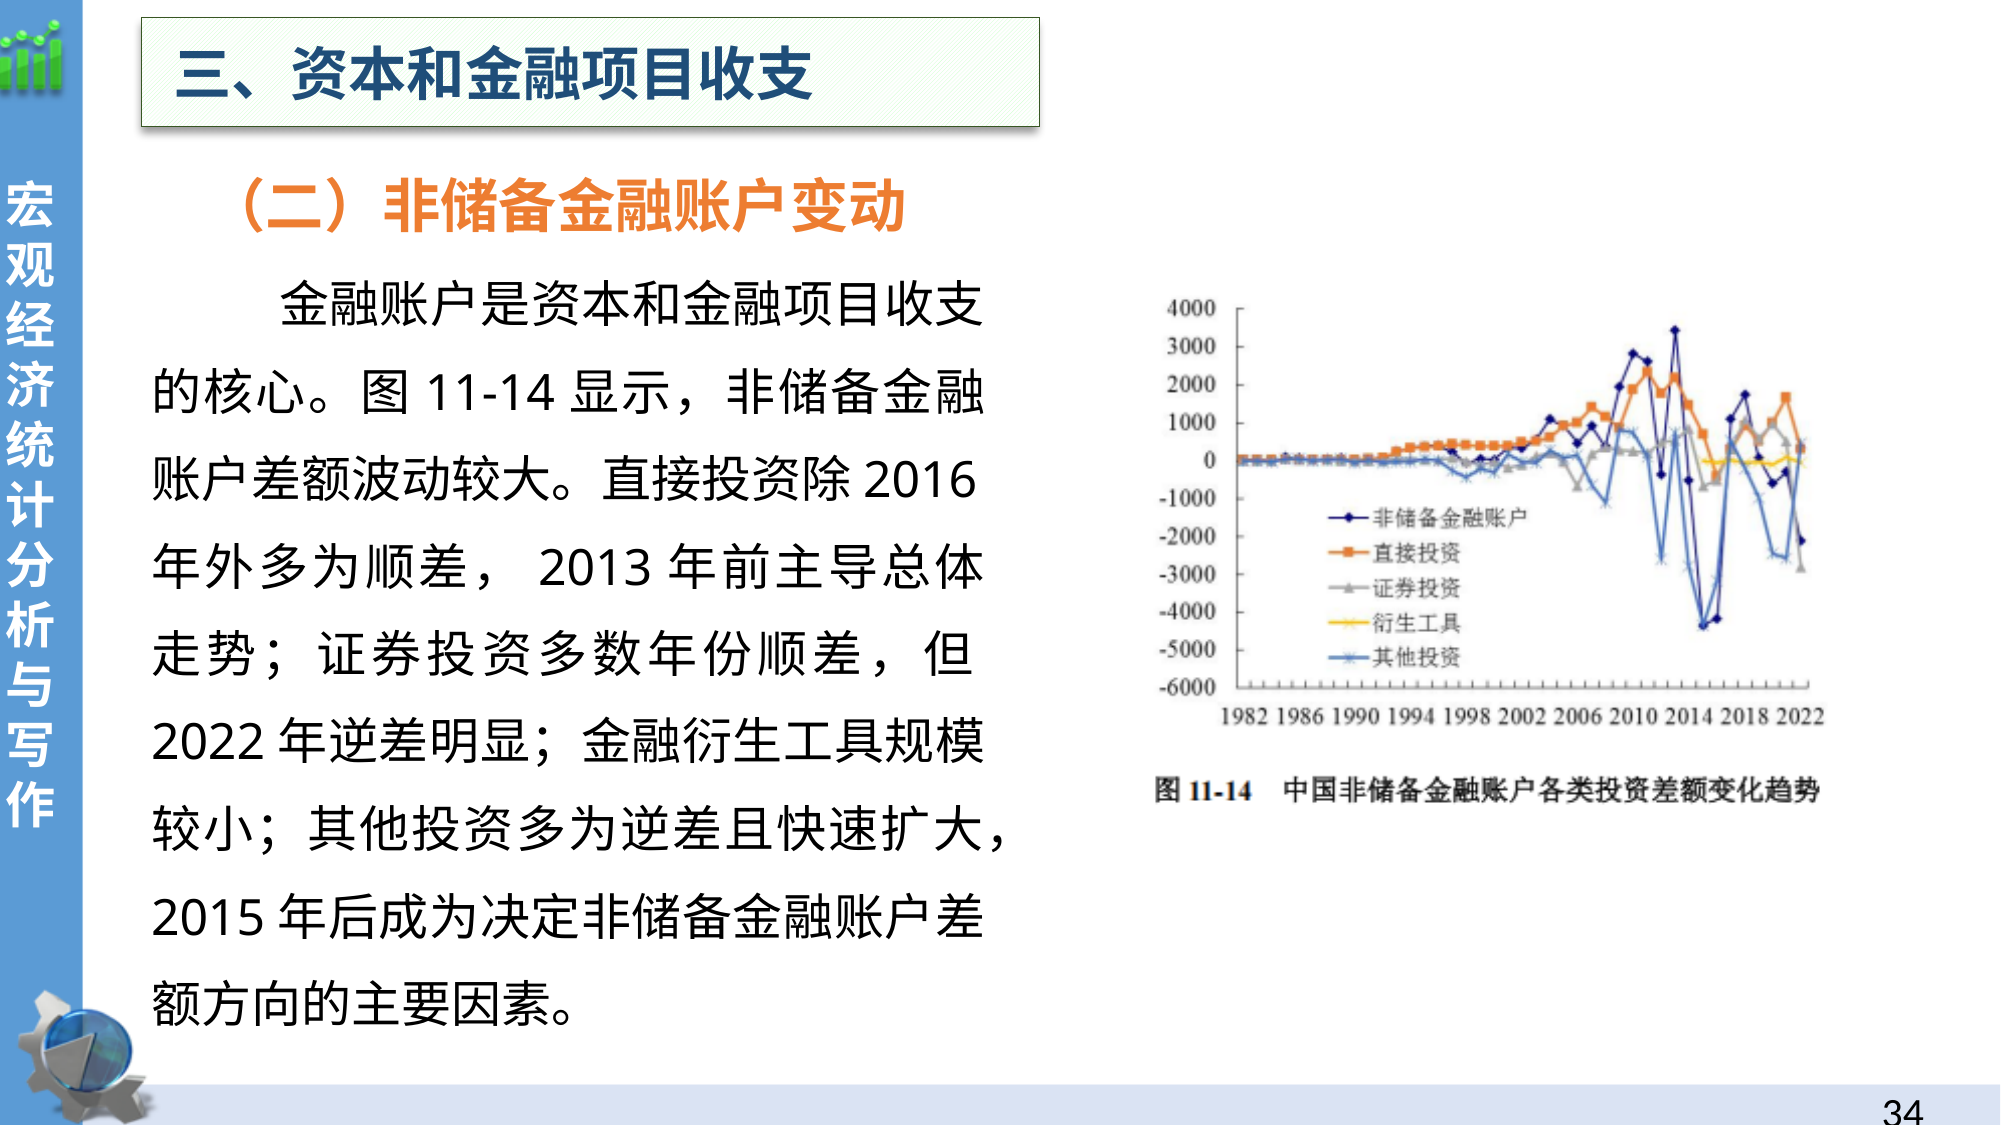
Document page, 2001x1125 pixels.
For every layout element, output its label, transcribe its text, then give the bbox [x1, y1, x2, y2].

picture [0, 0, 2001, 1125]
text_box 三、资本和金融项目收支 [141, 17, 1040, 126]
text_box （二）非储备金融账户变动 [84, 126, 1432, 247]
list [1000, 215, 1968, 393]
slide_number 33 [1786, 1085, 1940, 1125]
text_box 金融账户是资本和金融项目收支的核心。图11-14显示，非储备金融账户差额波动较大。直接投资除2016年外多为顺差，2013年前主导总体走势；证券投资多数年份顺差，但2022年逆差明显；金融衍生工具规模较小；其他投资多为逆差且快速扩大，2015年后成为决定非储备金融账户差额方向的主要因素。 [98, 237, 1000, 1040]
